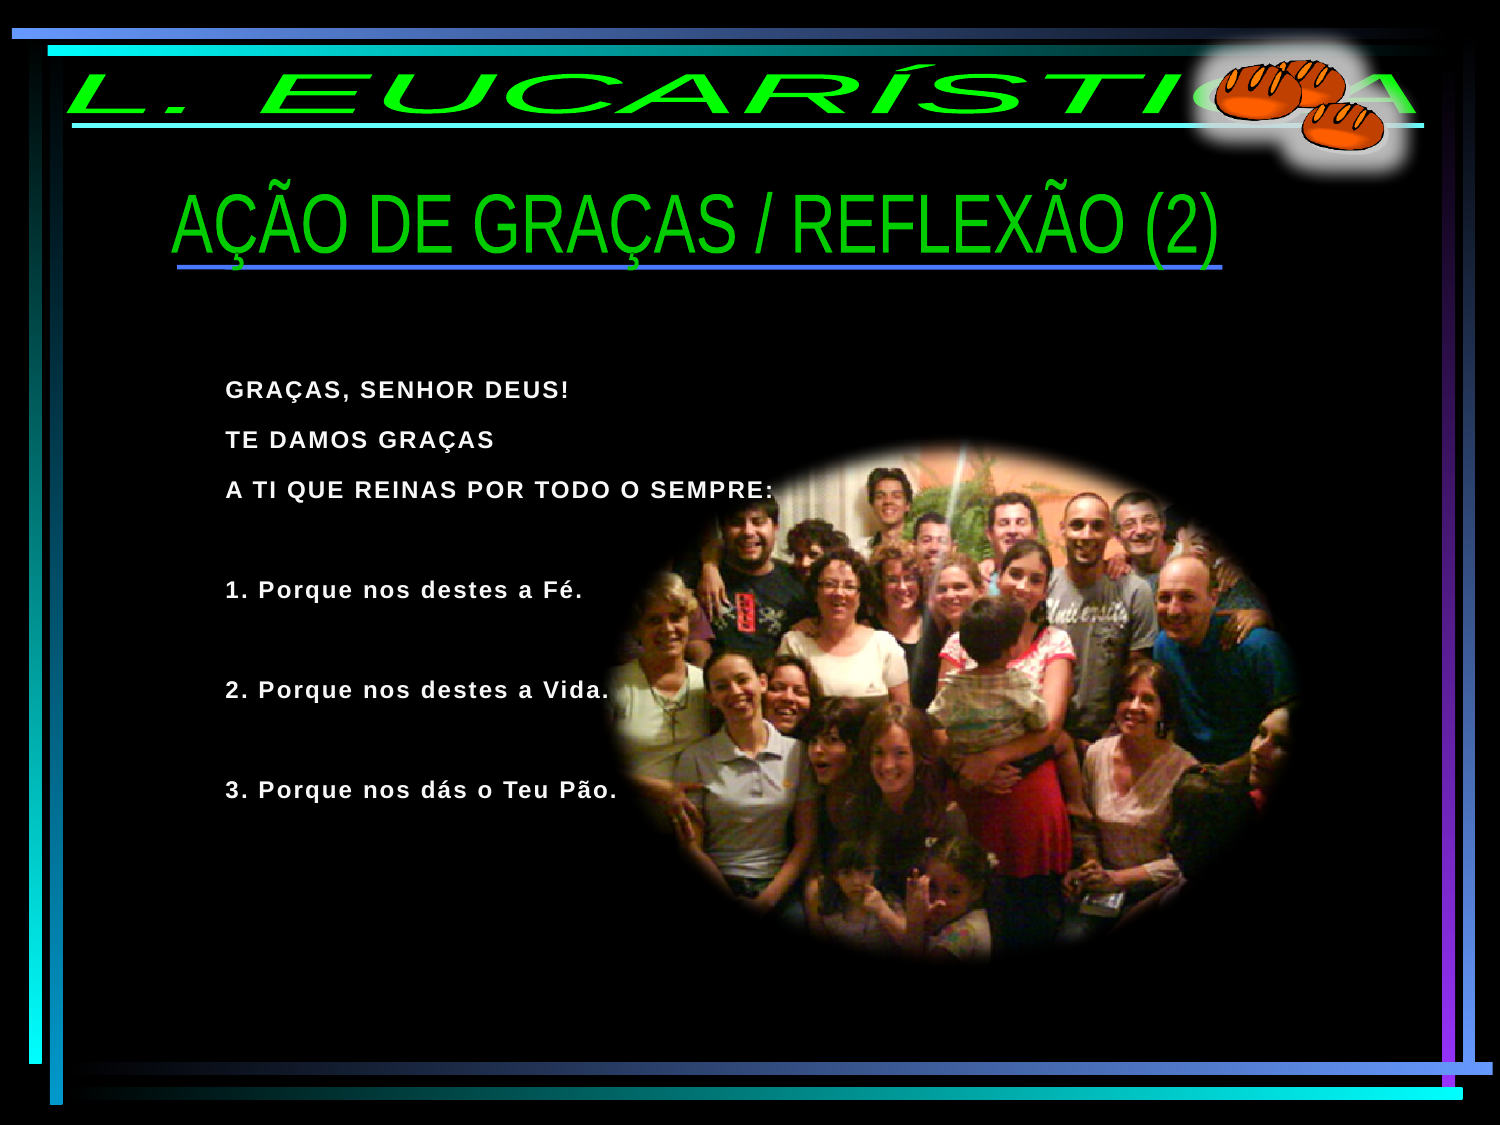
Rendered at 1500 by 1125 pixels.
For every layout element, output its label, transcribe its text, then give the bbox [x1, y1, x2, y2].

picture [596, 432, 1309, 972]
text_box GRAÇAS, SENHOR DEUS! TE DAMOS GRAÇAS A TI QUE REINAS POR TODO O SEMPRE: 1. Porque nos destes a Fé. 2. Porque nos destes a Vida. 3. Porque nos dás o Teu Pão. [135, 361, 1146, 827]
picture [1191, 54, 1389, 162]
